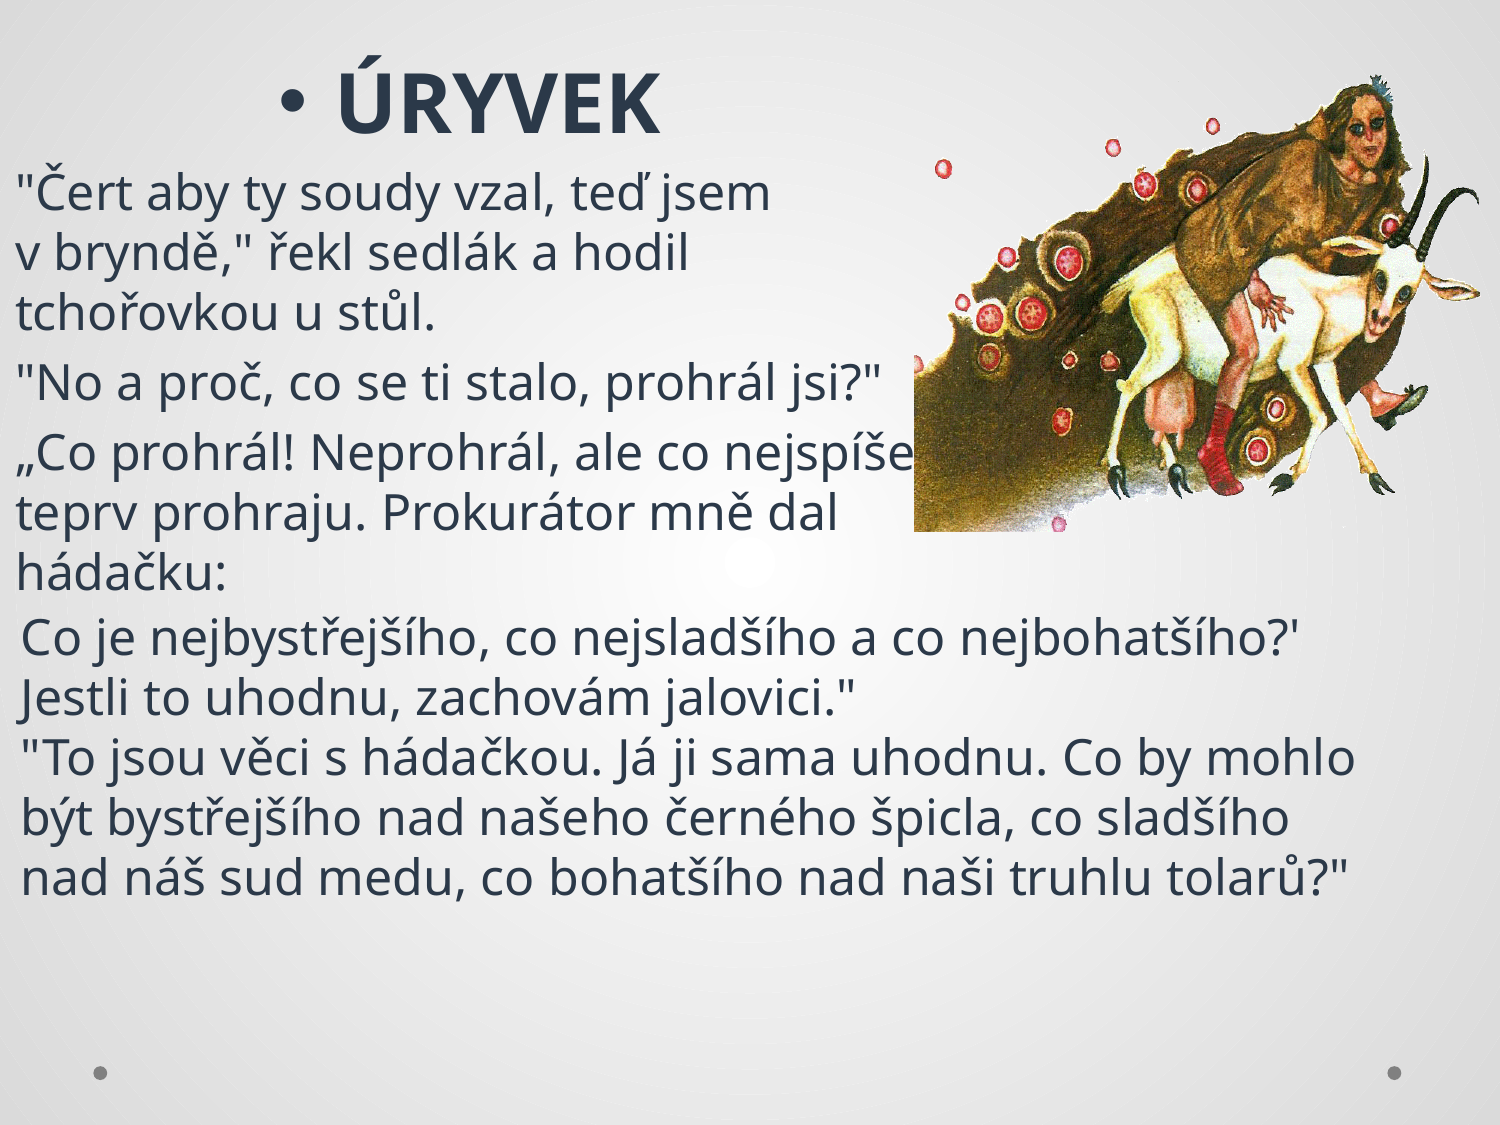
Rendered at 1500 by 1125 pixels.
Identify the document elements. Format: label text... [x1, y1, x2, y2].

picture [914, 59, 1500, 533]
text_box Co je nejbystřejšího, co nejsladšího a co nejbohatšího?' Jestli to uhodnu, zachovám jalovici." "To jsou věci s hádačkou. Já ji sama uhodnu. Co by mohlo být bystřejšího nad našeho černého špicla, co sladšího nad náš sud medu, co bohatšího nad naši truhlu tolarů?" [5, 597, 1388, 958]
list ÚRYVEK "Čert aby ty soudy vzal, teď jsem v bryndě," řekl sedlák a hodil tchořovkou u stůl. "No a proč, co se ti stalo, prohrál jsi?" „Co prohrál! Neprohrál, ale co nejspíše teprv prohraju. Prokurátor mně dal hádačku: [0, 42, 939, 669]
